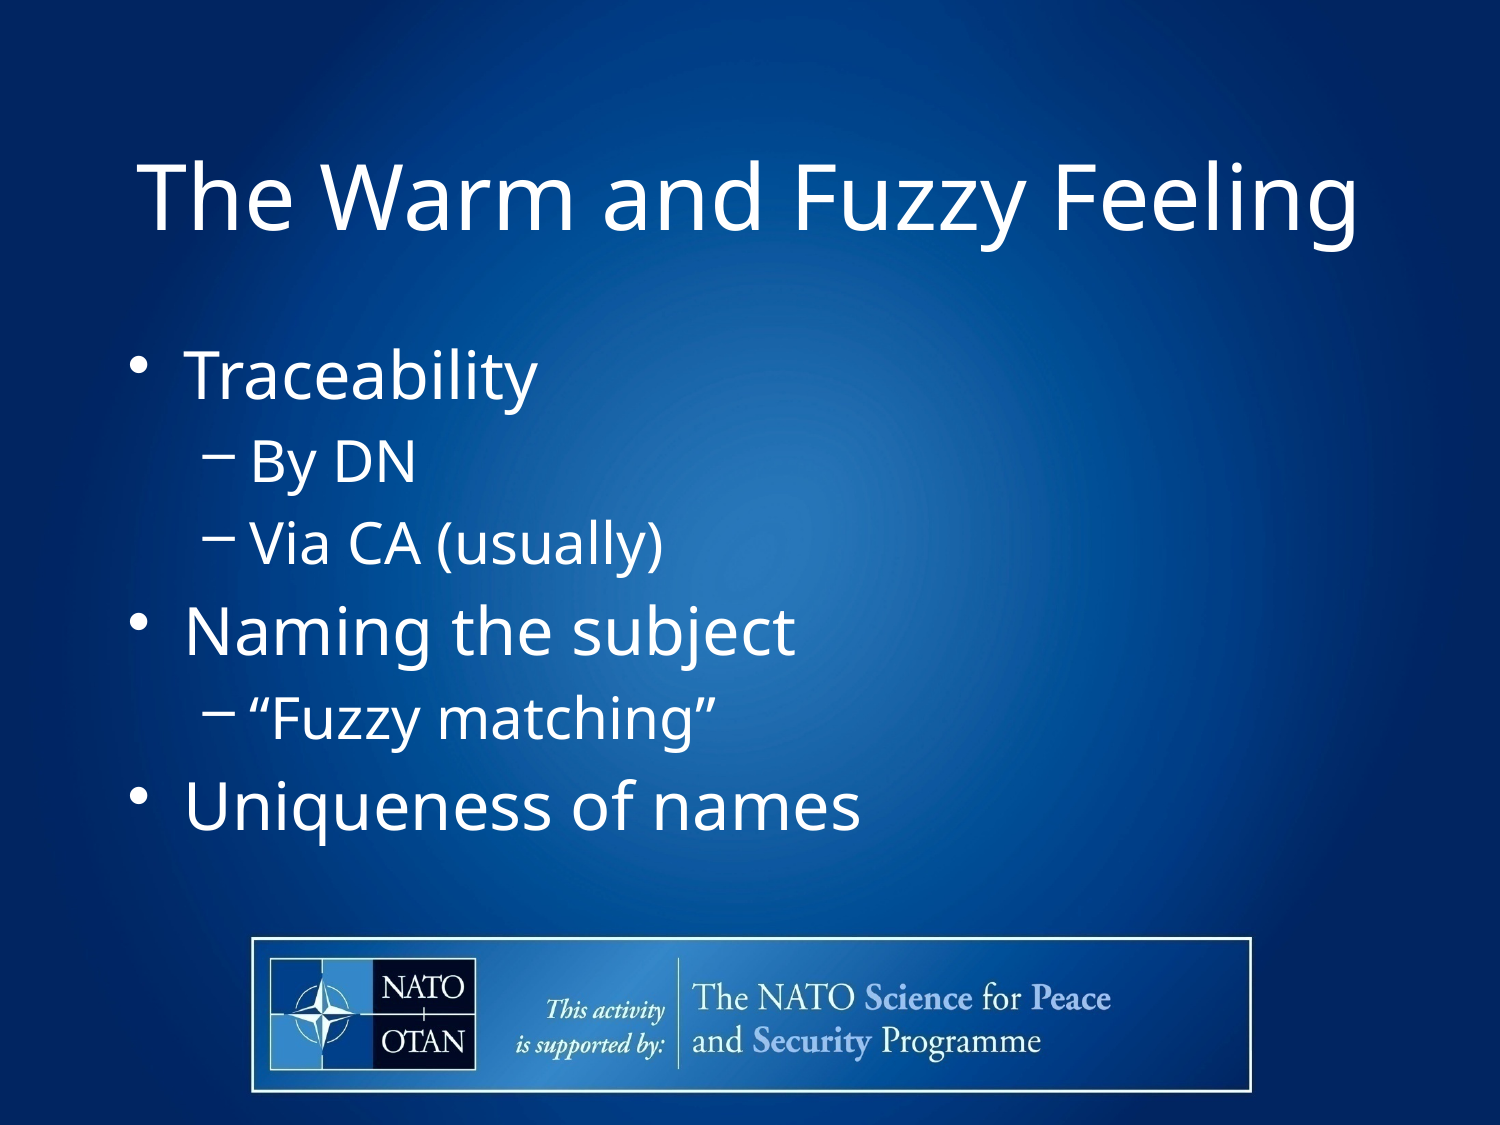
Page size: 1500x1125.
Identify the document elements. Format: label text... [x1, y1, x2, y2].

title The Warm and Fuzzy Feeling [112, 99, 1388, 288]
picture [0, 0, 1500, 1125]
list Traceability By DN Via CA (usually) Naming the subject “Fuzzy matching” Uniqueness of names [112, 324, 1388, 913]
